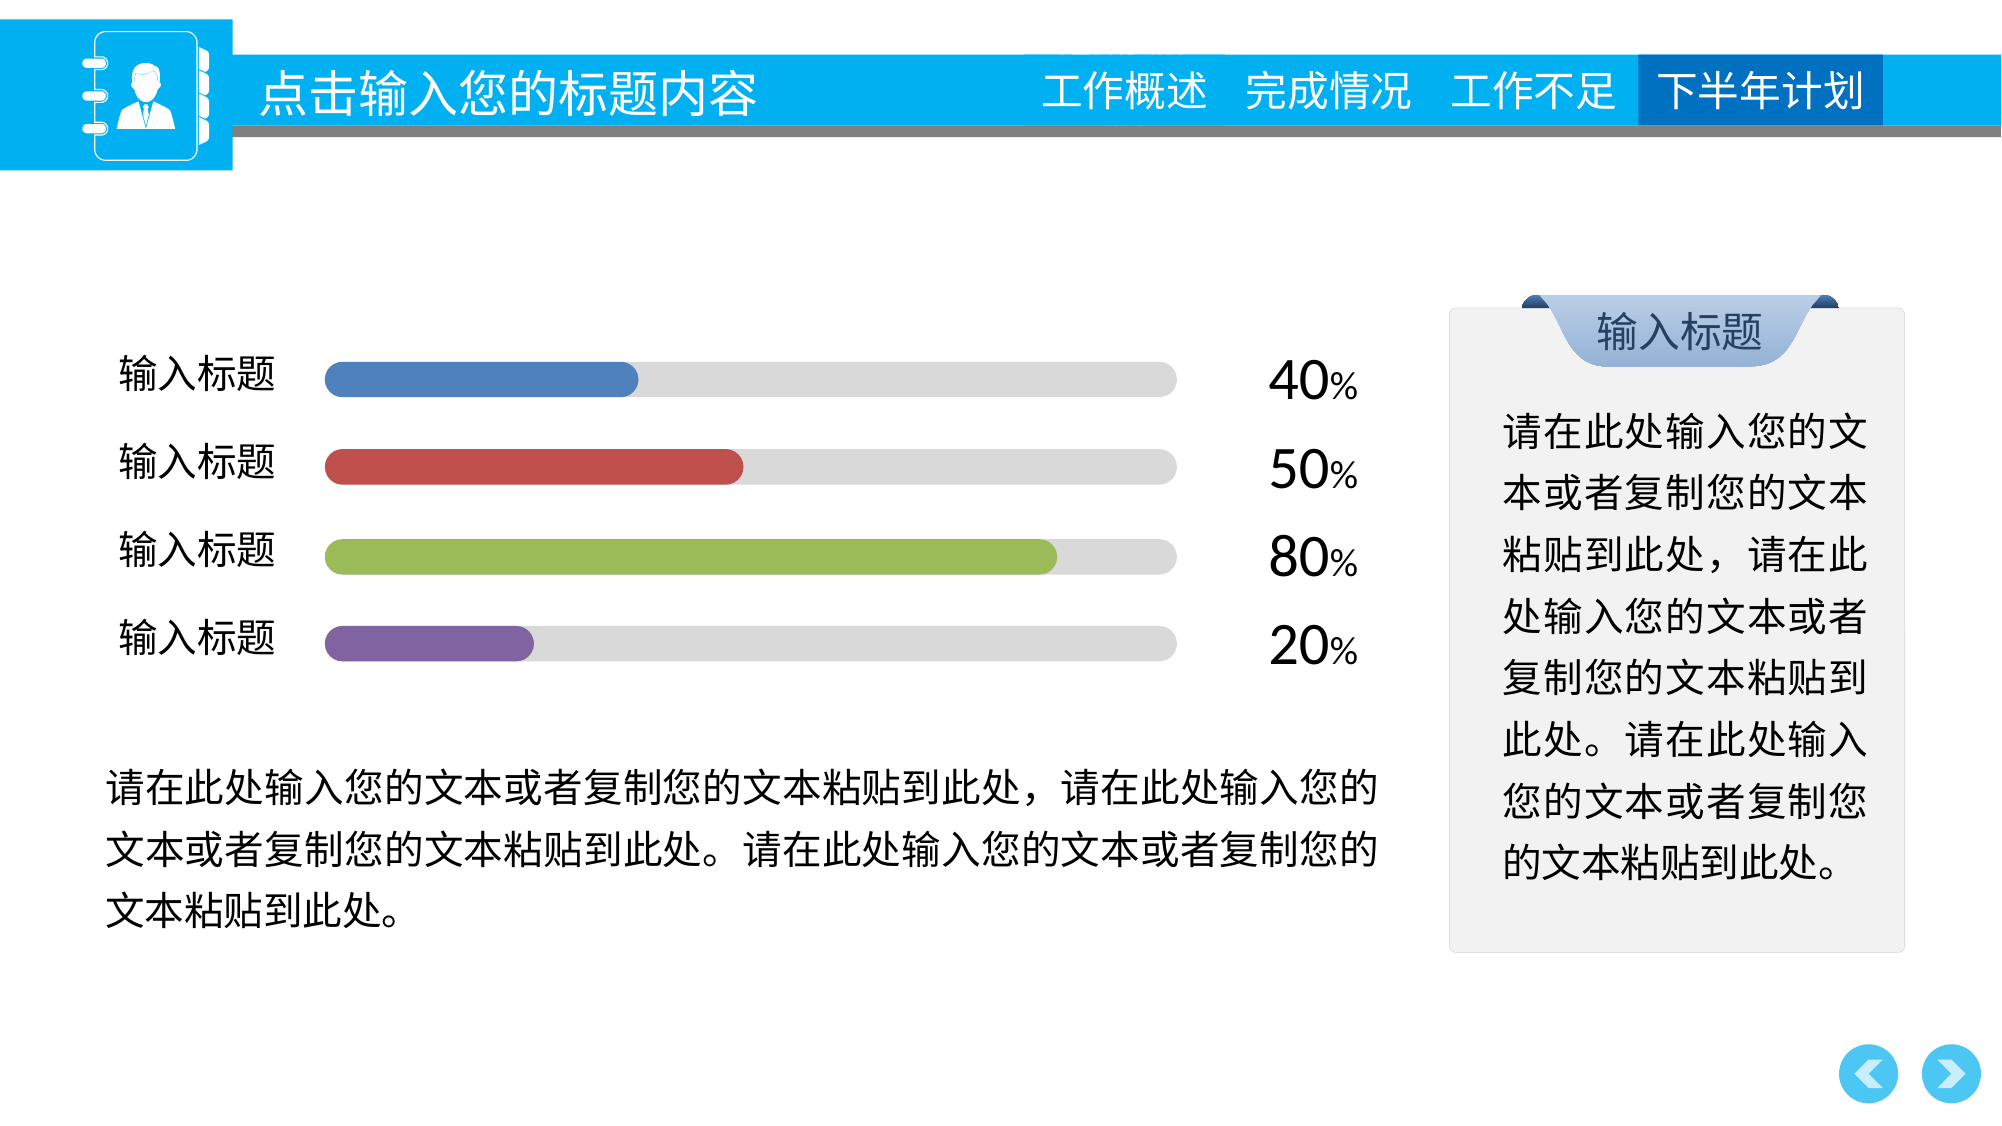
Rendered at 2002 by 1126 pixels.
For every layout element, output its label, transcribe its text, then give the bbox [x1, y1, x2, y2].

text_box [82, 31, 210, 161]
text_box 输入标题 [93, 430, 294, 492]
text_box [0, 17, 235, 172]
text_box 请在此处输入您的文本或者复制您的文本粘贴到此处，请在此处输入您的文本或者复制您的文本粘贴到此处。请在此处输入您的文本或者复制您的文本粘贴到此处。 [87, 739, 1399, 948]
text_box 输入标题 [93, 518, 294, 580]
text_box [1448, 307, 1906, 954]
text_box [1519, 292, 1548, 311]
text_box 20% [1268, 611, 1426, 669]
text_box [1812, 292, 1841, 311]
text_box 80% [1268, 523, 1426, 581]
text_box 输入标题 [93, 342, 294, 404]
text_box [1058, 361, 1178, 662]
text_box 输入标题 [93, 606, 294, 668]
text_box 请在此处输入您的文本或者复制您的文本粘贴到此处，请在此处输入您的文本或者复制您的文本粘贴到此处。请在此处输入您的文本或者复制您的文本粘贴到此处。 [1484, 383, 1887, 929]
text_box 40% [1268, 346, 1426, 405]
text_box 50% [1268, 435, 1426, 493]
text_box 点击输入您的标题内容 [243, 54, 774, 130]
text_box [324, 361, 1058, 662]
text_box 输入标题 [1536, 292, 1824, 369]
